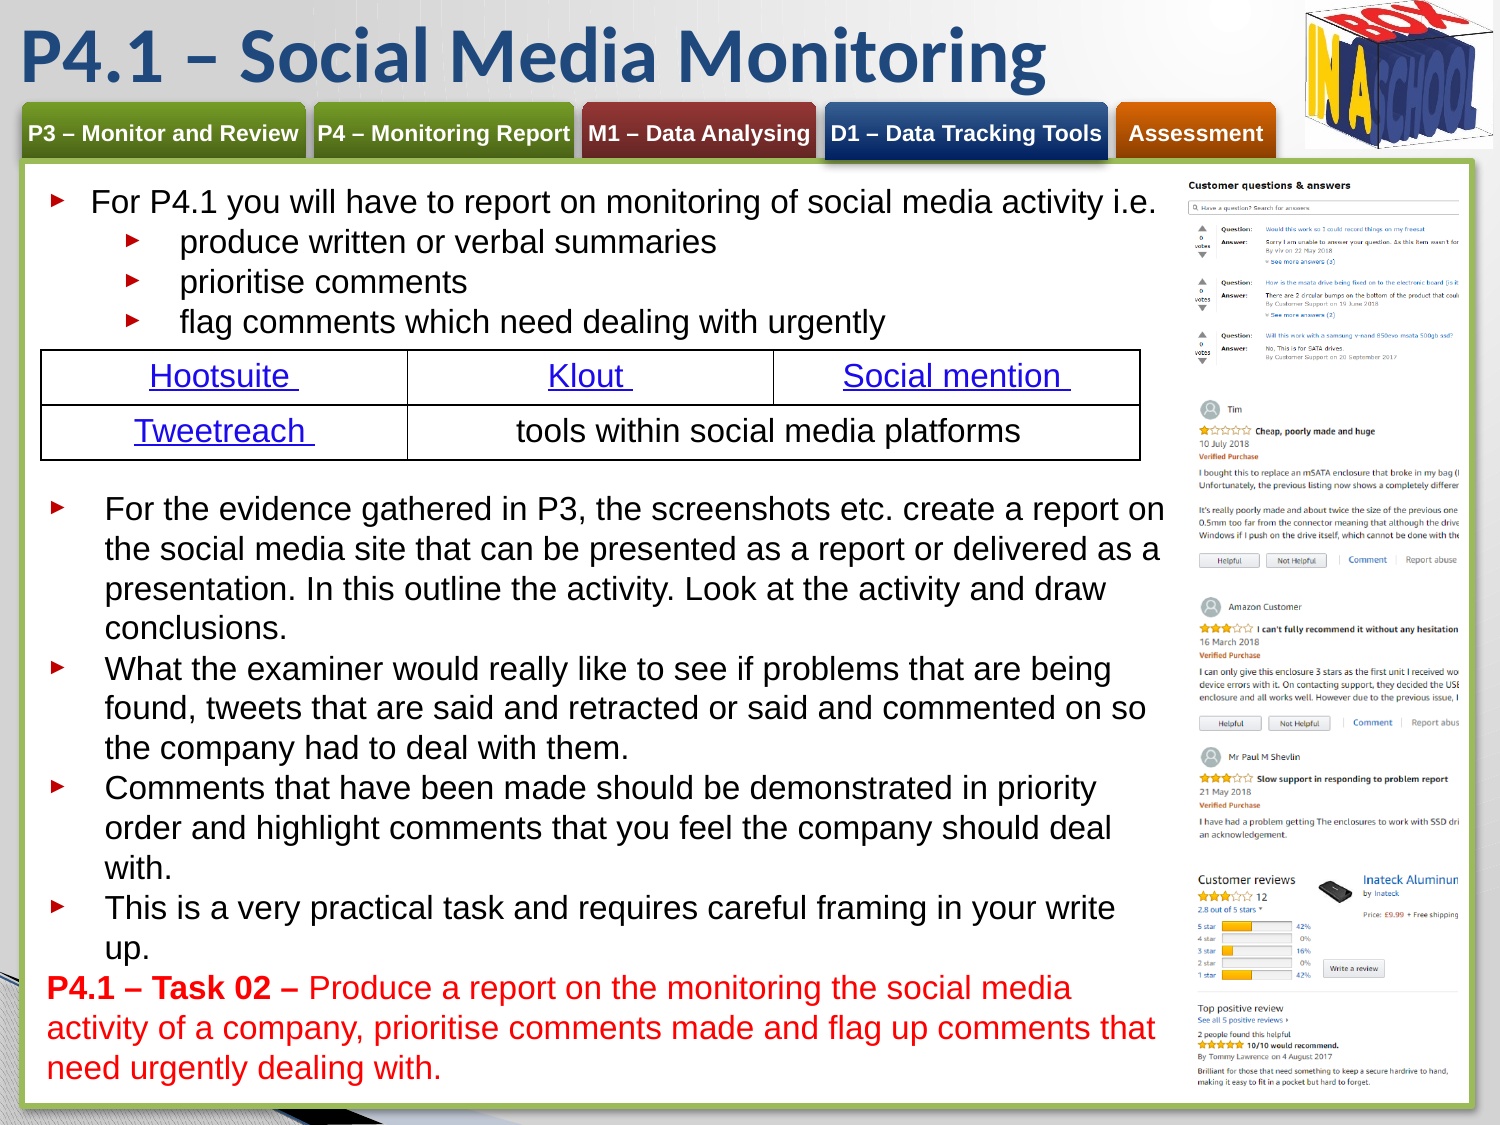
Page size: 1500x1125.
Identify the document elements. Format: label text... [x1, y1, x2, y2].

picture [1186, 397, 1459, 575]
table_cell tools within social media platforms [408, 406, 1139, 459]
text_box For P4.1 you will have to report on monitoring of social media activity i.e. produce written or verbal summaries prioritise comments flag comments which need dealing with urgently For the evidence gathered in P3, the screenshots etc. create a report on the social media site that can be presented as a report or delivered as a presentation. In this outline the activity. Look at the activity and draw conclusions. What the examiner would really like to see if problems that are being found, tweets that are said and retracted or said and commented on so the company had to deal with them. Comments that have been made should be demonstrated in priority order and highlight comments that you feel the company should deal with. This is a very practical task and requires careful framing in your write up. P4.1 – Task 02 – Produce a report on the monitoring the social media activity of a company, prioritise comments made and flag up comments that need urgently dealing with. [31, 172, 1187, 1094]
table_header Social mention [774, 351, 1139, 404]
picture [1186, 592, 1459, 847]
table_cell Tweetreach [42, 406, 407, 459]
picture [281, 1114, 303, 1125]
table_header Hootsuite [42, 351, 407, 404]
picture [1186, 869, 1458, 1095]
picture [1186, 177, 1459, 369]
title P4.1 – Social Media Monitoring [5, 0, 1270, 102]
table_header Klout [408, 351, 773, 404]
picture [1305, 0, 1494, 149]
